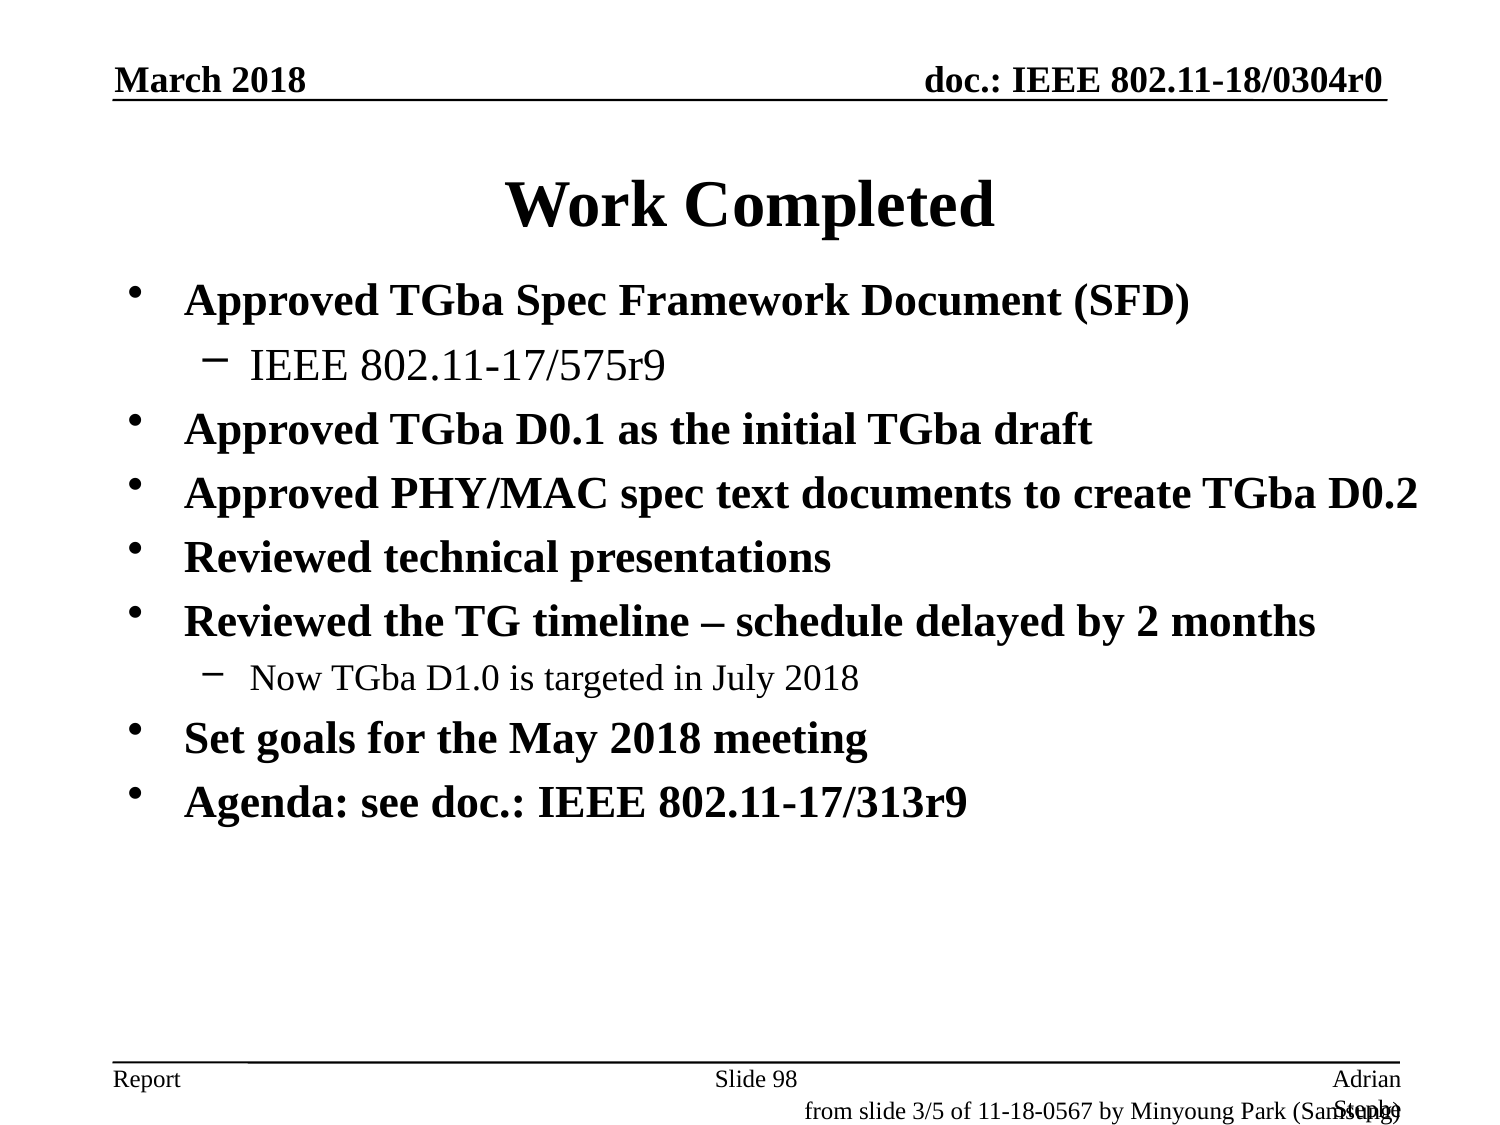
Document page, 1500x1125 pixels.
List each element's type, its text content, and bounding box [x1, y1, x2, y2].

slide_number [114, 54, 374, 101]
text_box from slide 3/5 of 11-18-0567 by Minyoung Park (Samsung) [343, 1087, 1417, 1125]
title Work Completed [112, 112, 1388, 262]
list Approved TGba Spec Framework Document (SFD) IEEE 802.11-17/575r9 Approved TGba D0.1 as the initial TGba draft Approved PHY/MAC spec text documents to create TGba D0.2 Reviewed technical presentations Reviewed the TG timeline – schedule delayed by 2 months Now TGba D1.0 is targeted in July 2018 Set goals for the May 2018 meeting Agenda: see doc.: IEEE 802.11-17/313r9 [112, 262, 1488, 1063]
footer Adrian Stephens, Intel Corporation [1324, 1061, 1402, 1087]
slide_number Slide 98 [711, 1061, 801, 1093]
